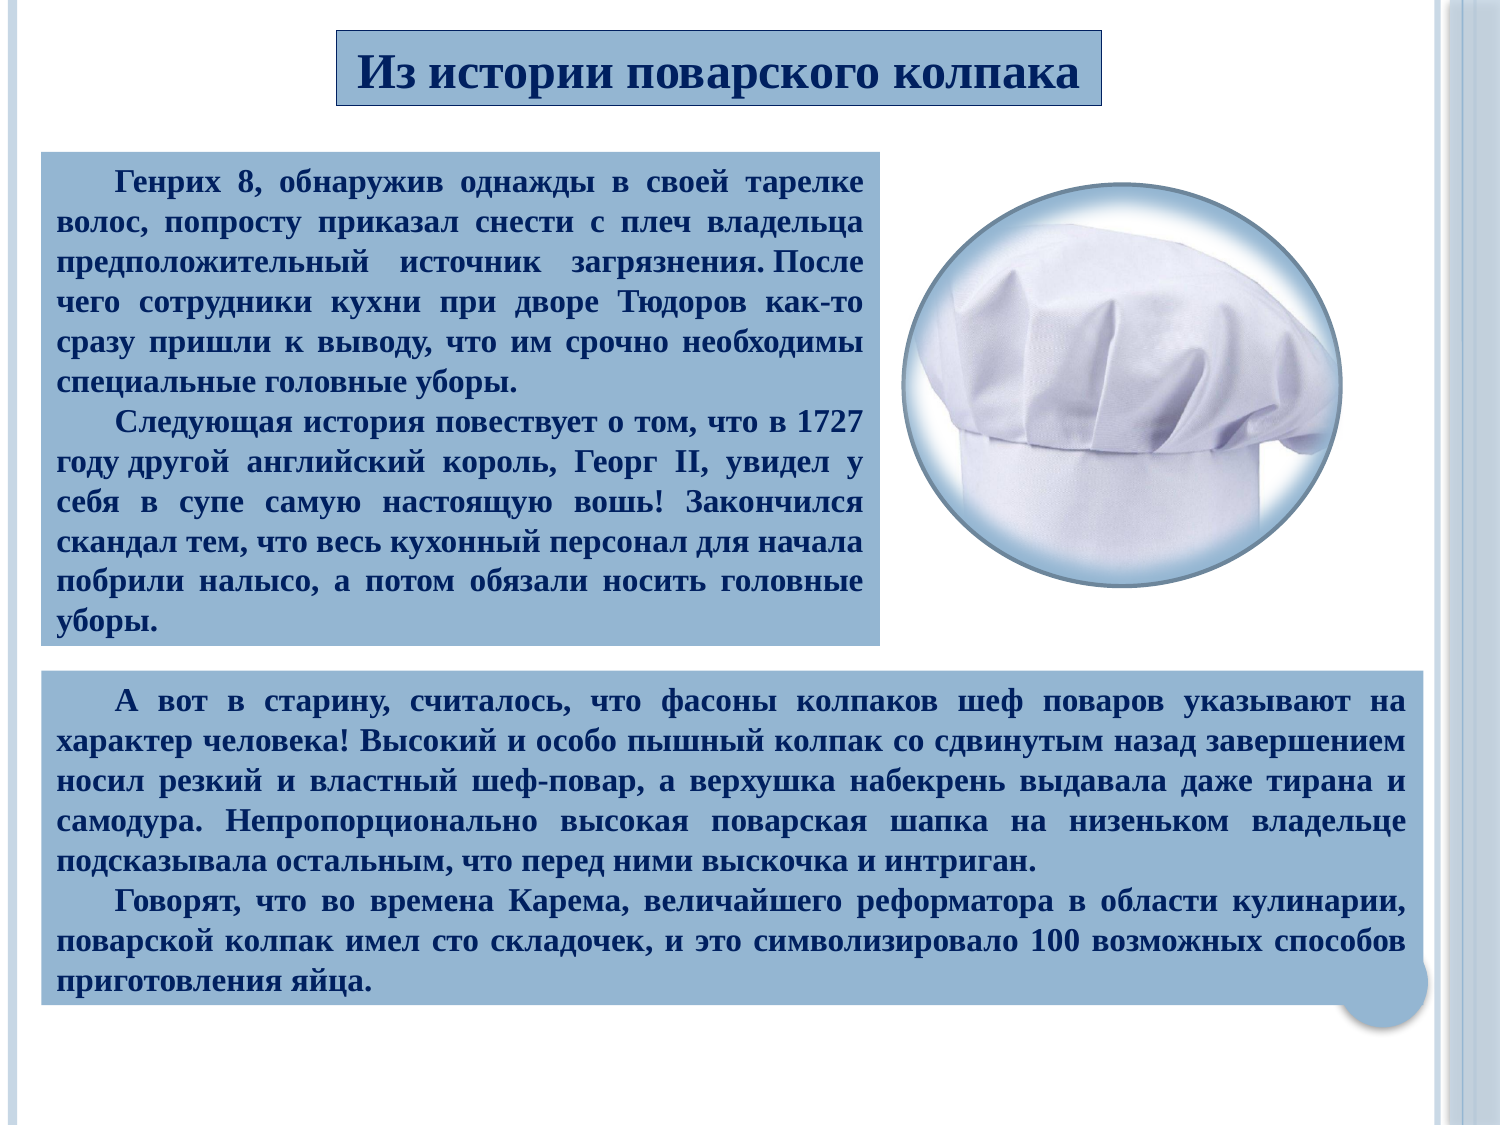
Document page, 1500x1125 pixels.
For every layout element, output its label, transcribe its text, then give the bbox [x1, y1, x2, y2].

text_box Генрих 8, обнаружив однажды в своей тарелке волос, попросту приказал снести с плеч владельца предположительный источник загрязнения. После чего сотрудники кухни при дворе Тюдоров как-то сразу пришли к выводу, что им срочно необходимы специальные головные уборы. Следующая история повествует о том, что в 1727 году другой английский король, Георг II, увидел у себя в супе самую настоящую вошь! Закончился скандал тем, что весь кухонный персонал для начала побрили налысо, а потом обязали носить головные уборы. [41, 151, 880, 646]
text_box А вот в старину, считалось, что фасоны колпаков шеф поваров указывают на характер человека! Высокий и особо пышный колпак со сдвинутым назад завершением носил резкий и властный шеф-повар, а верхушка набекрень выдавала даже тирана и самодура. Непропорционально высокая поварская шапка на низеньком владельце подсказывала остальным, что перед ними выскочка и интриган. Говорят, что во времена Карема, величайшего реформатора в области кулинарии, поварской колпак имел сто складочек, и это символизировало 100 возможных способов приготовления яйца. [41, 670, 1424, 1006]
picture [891, 183, 1354, 588]
text_box Из истории поварского колпака [336, 30, 1102, 106]
